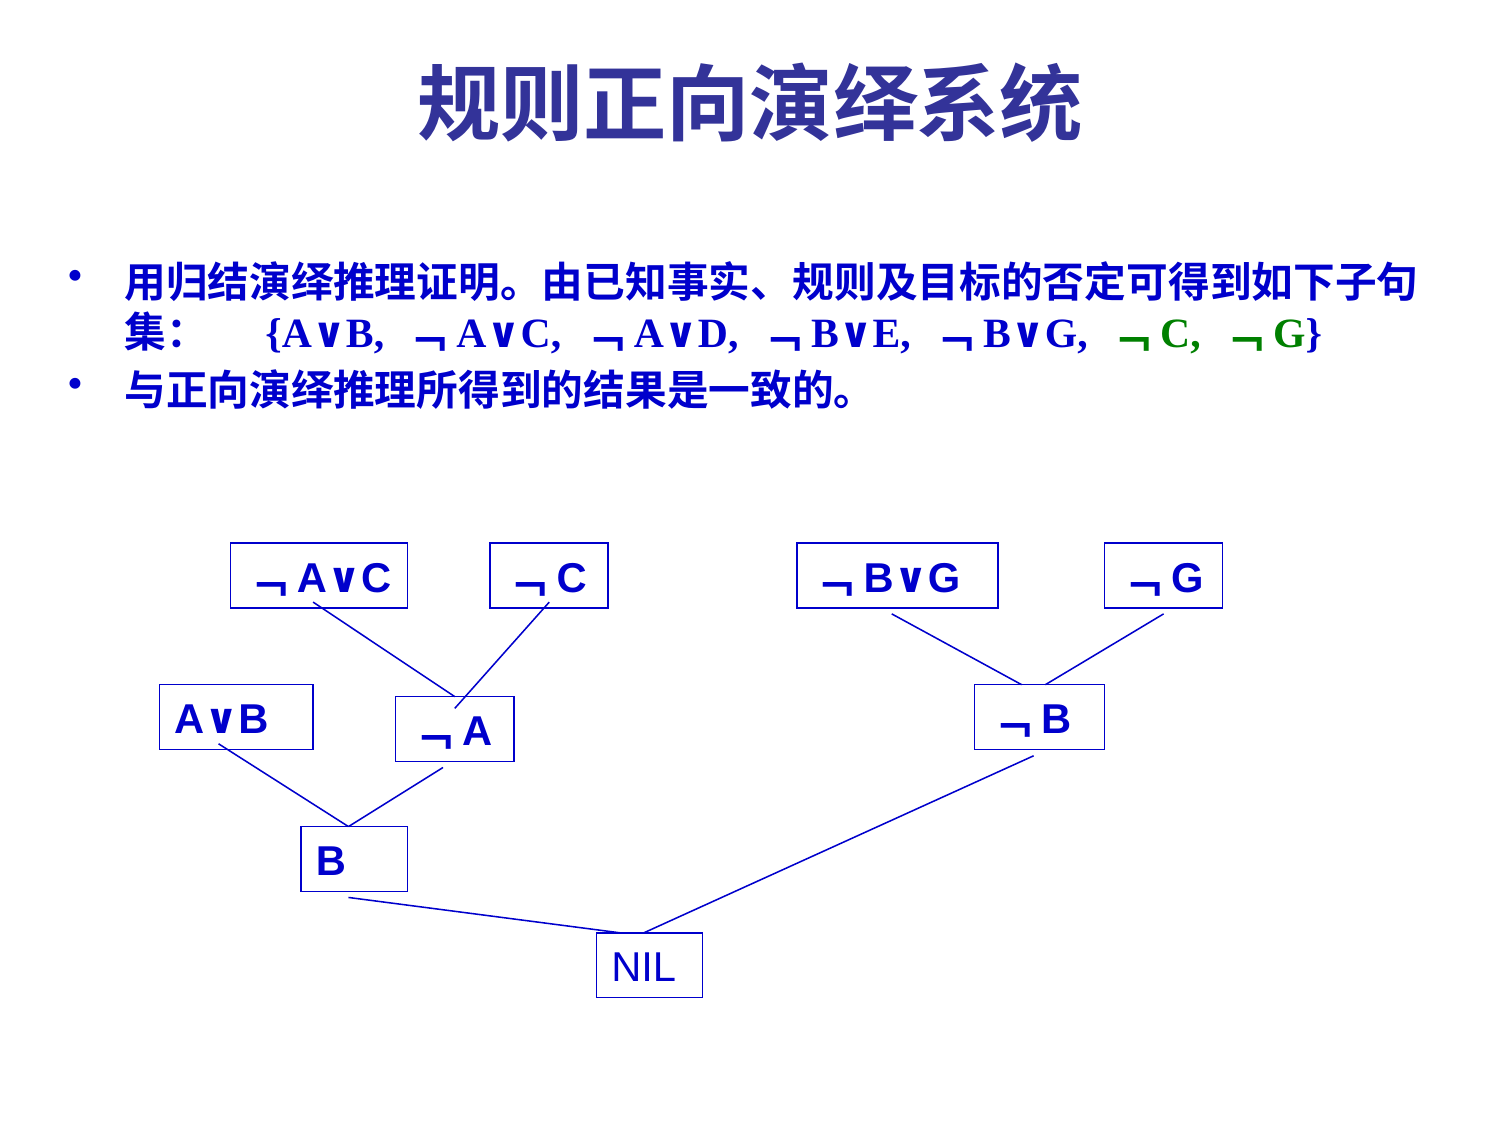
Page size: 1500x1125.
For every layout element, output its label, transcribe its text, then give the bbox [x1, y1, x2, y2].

text_box ﹁B [974, 684, 1105, 750]
text_box NIL [596, 932, 703, 998]
text_box ﹁C [490, 543, 609, 608]
list 用归结演绎推理证明。由已知事实、规则及目标的否定可得到如下子句集： {A∨B, ﹁A∨C, ﹁A∨D, ﹁B∨E, ﹁B∨G, ﹁C, ﹁G} 与正向演绎推理所得到的结果是一致的。 [53, 247, 1479, 1024]
title 规则正向演绎系统 [75, 7, 1425, 195]
text_box ﹁B∨G [797, 543, 998, 608]
text_box ﹁G [1104, 543, 1223, 608]
text_box B [301, 826, 408, 892]
text_box ﹁A∨C [230, 543, 408, 608]
text_box A∨B [159, 684, 313, 750]
text_box ﹁A [395, 696, 514, 762]
